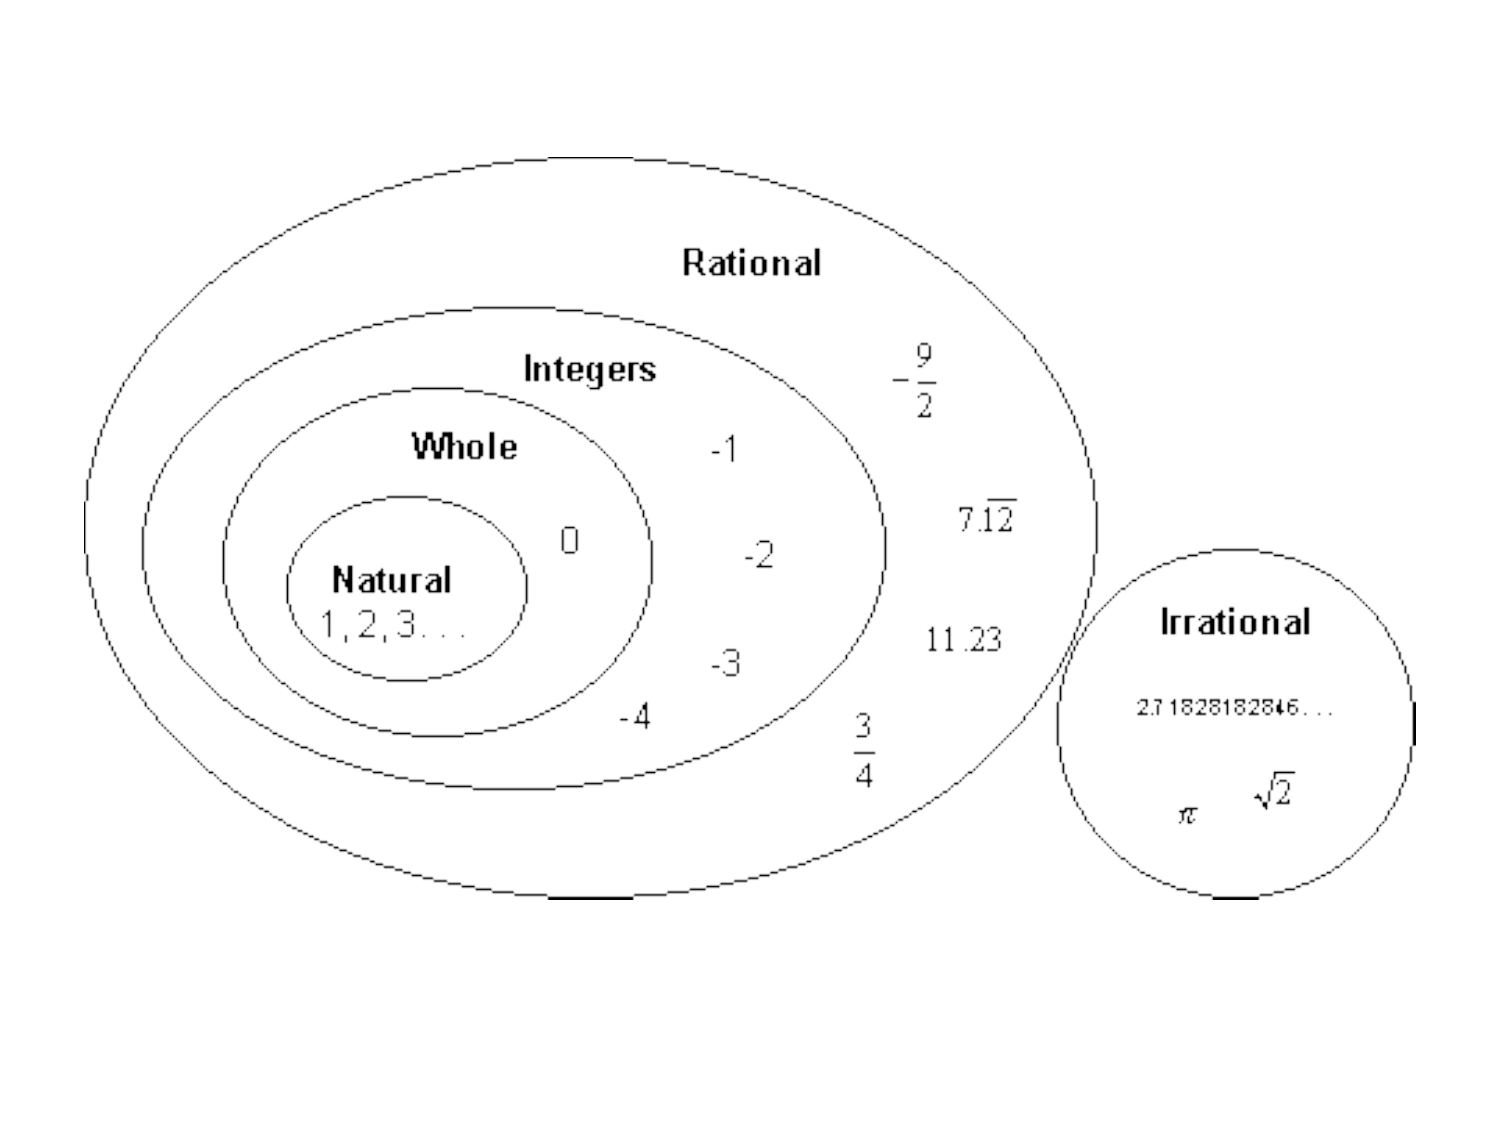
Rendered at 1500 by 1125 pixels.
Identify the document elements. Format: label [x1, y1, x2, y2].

list [74, 156, 1426, 900]
